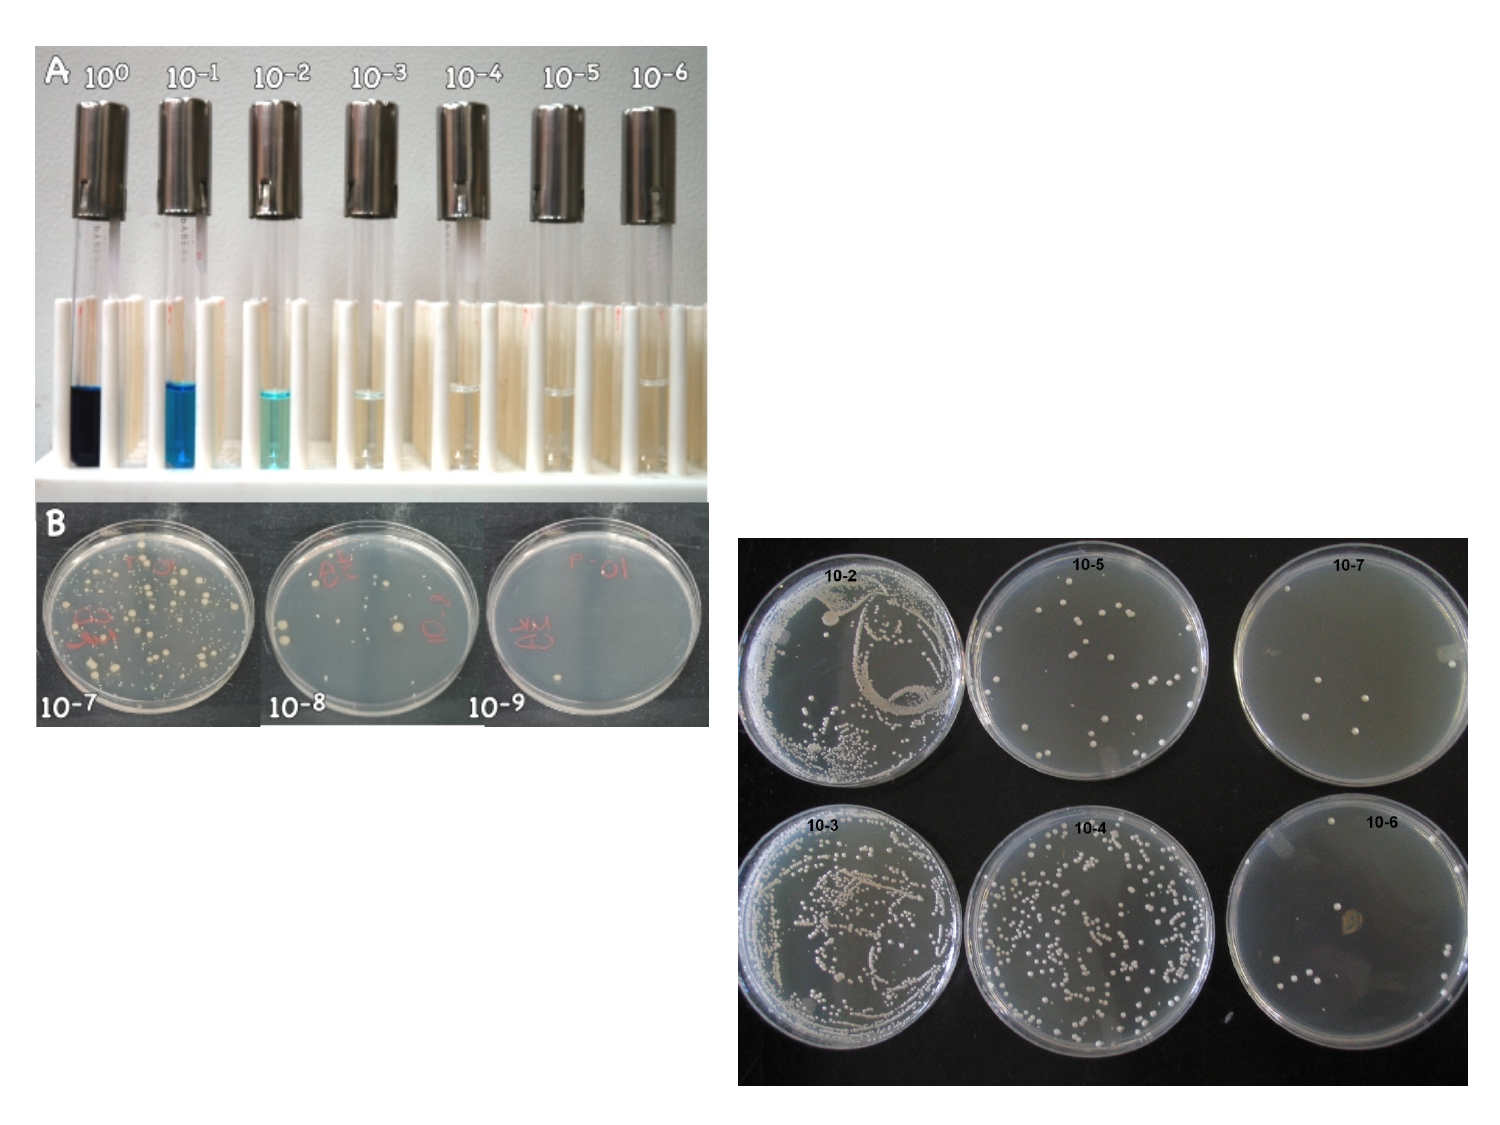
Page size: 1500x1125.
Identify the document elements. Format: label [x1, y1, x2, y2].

list [34, 46, 709, 727]
picture [738, 538, 1468, 1087]
